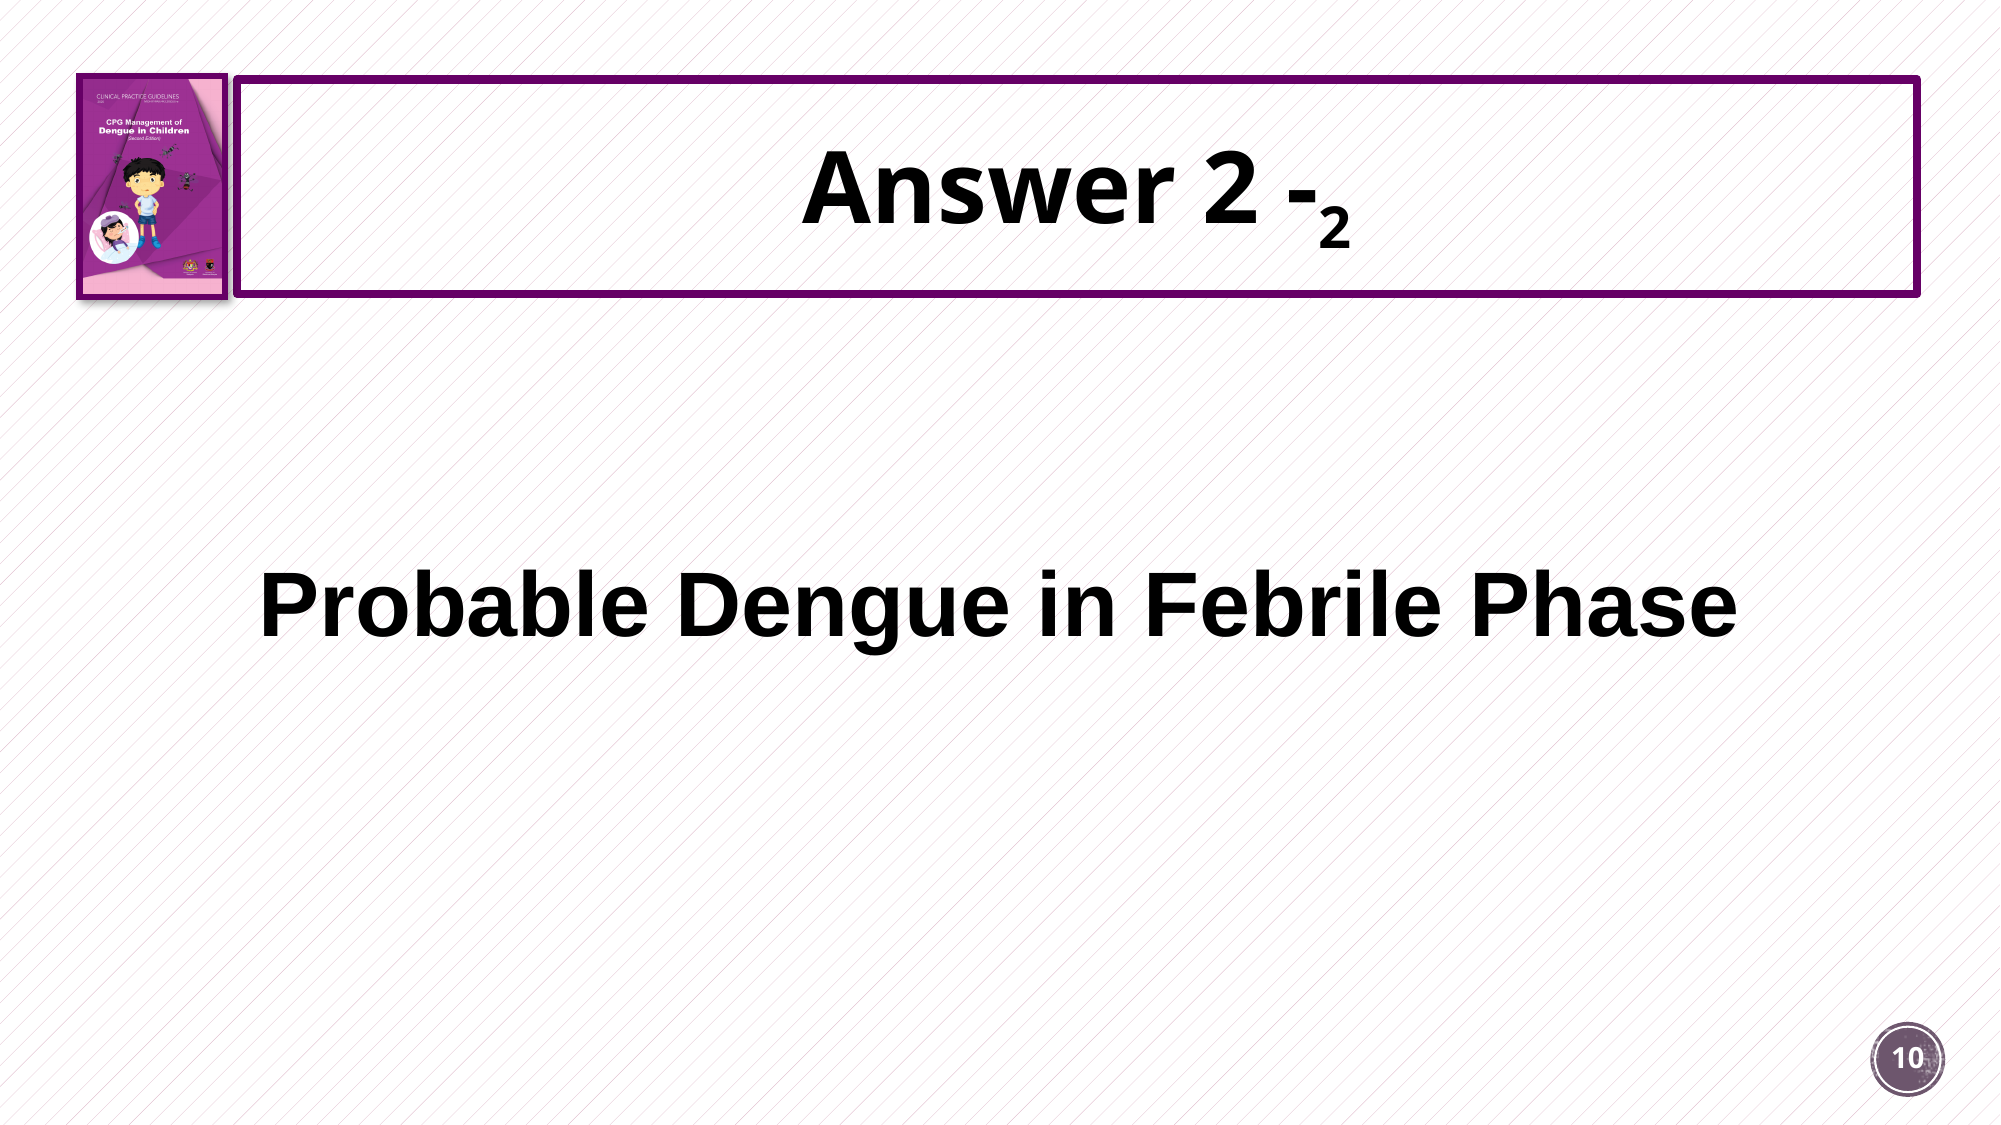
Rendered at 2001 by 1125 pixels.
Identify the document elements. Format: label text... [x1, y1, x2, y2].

text_box Answer 2 -2 [237, 79, 1918, 294]
title Probable Dengue in Febrile Phase [82, 520, 1918, 680]
picture [83, 79, 222, 294]
slide_number 10 [1855, 1028, 1961, 1089]
